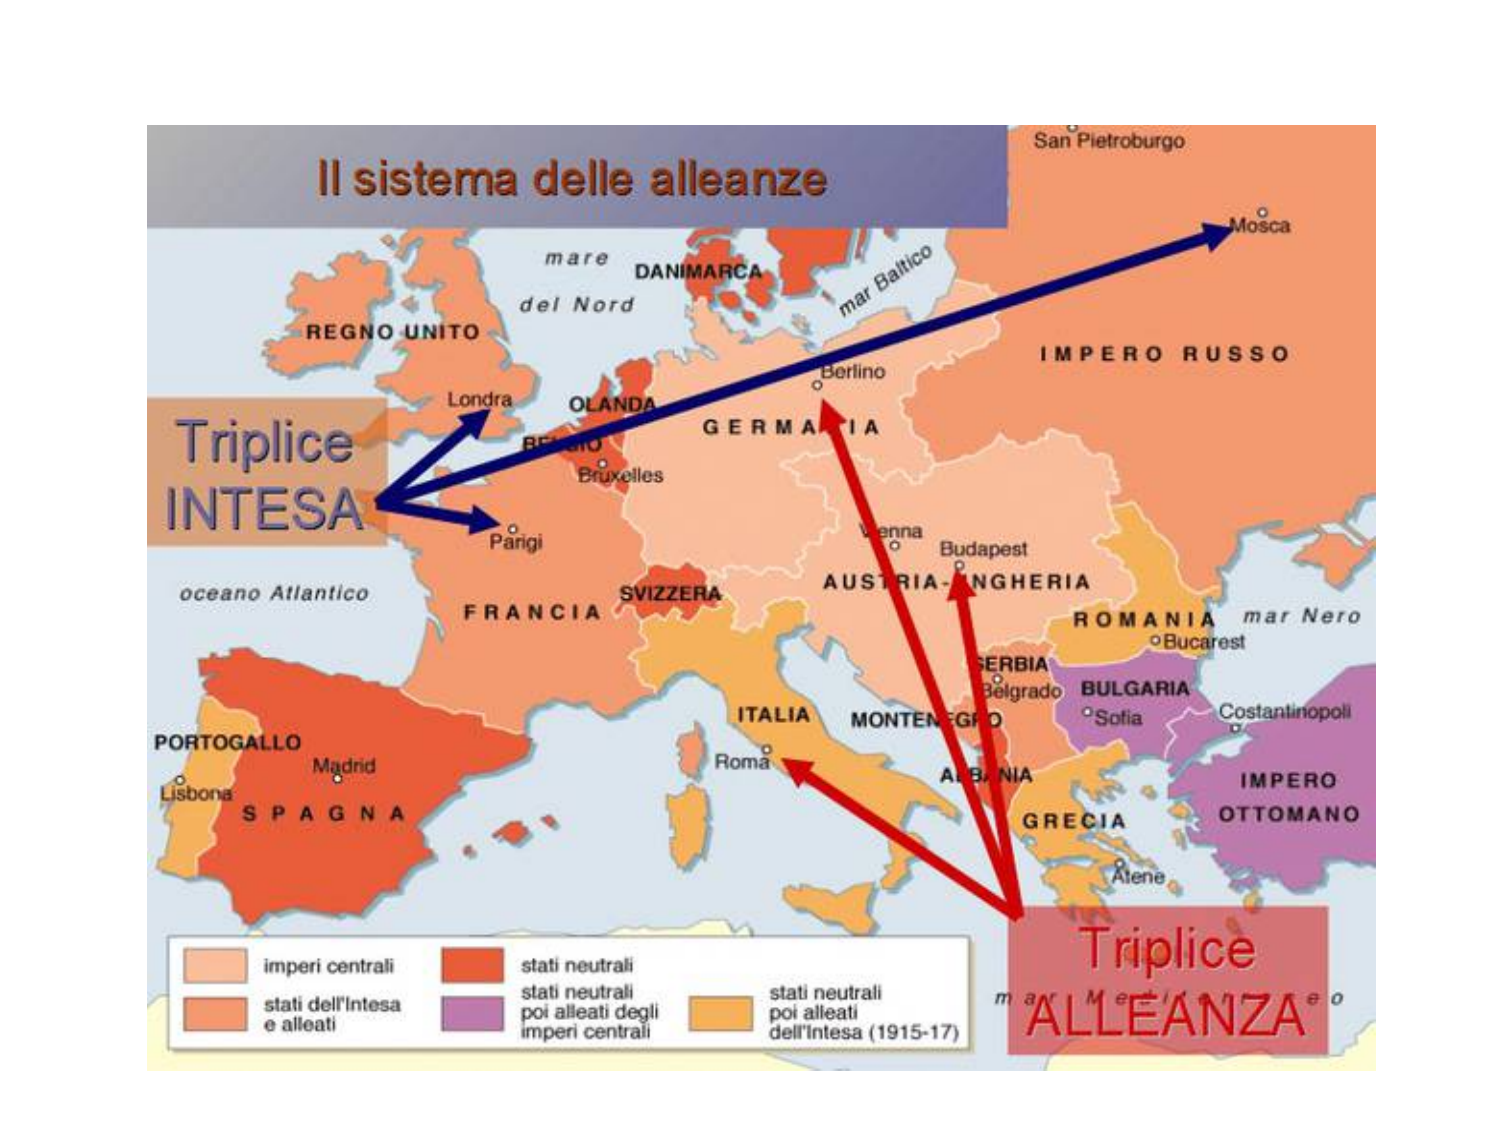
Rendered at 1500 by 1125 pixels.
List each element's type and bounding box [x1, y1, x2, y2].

list [147, 125, 1377, 1071]
